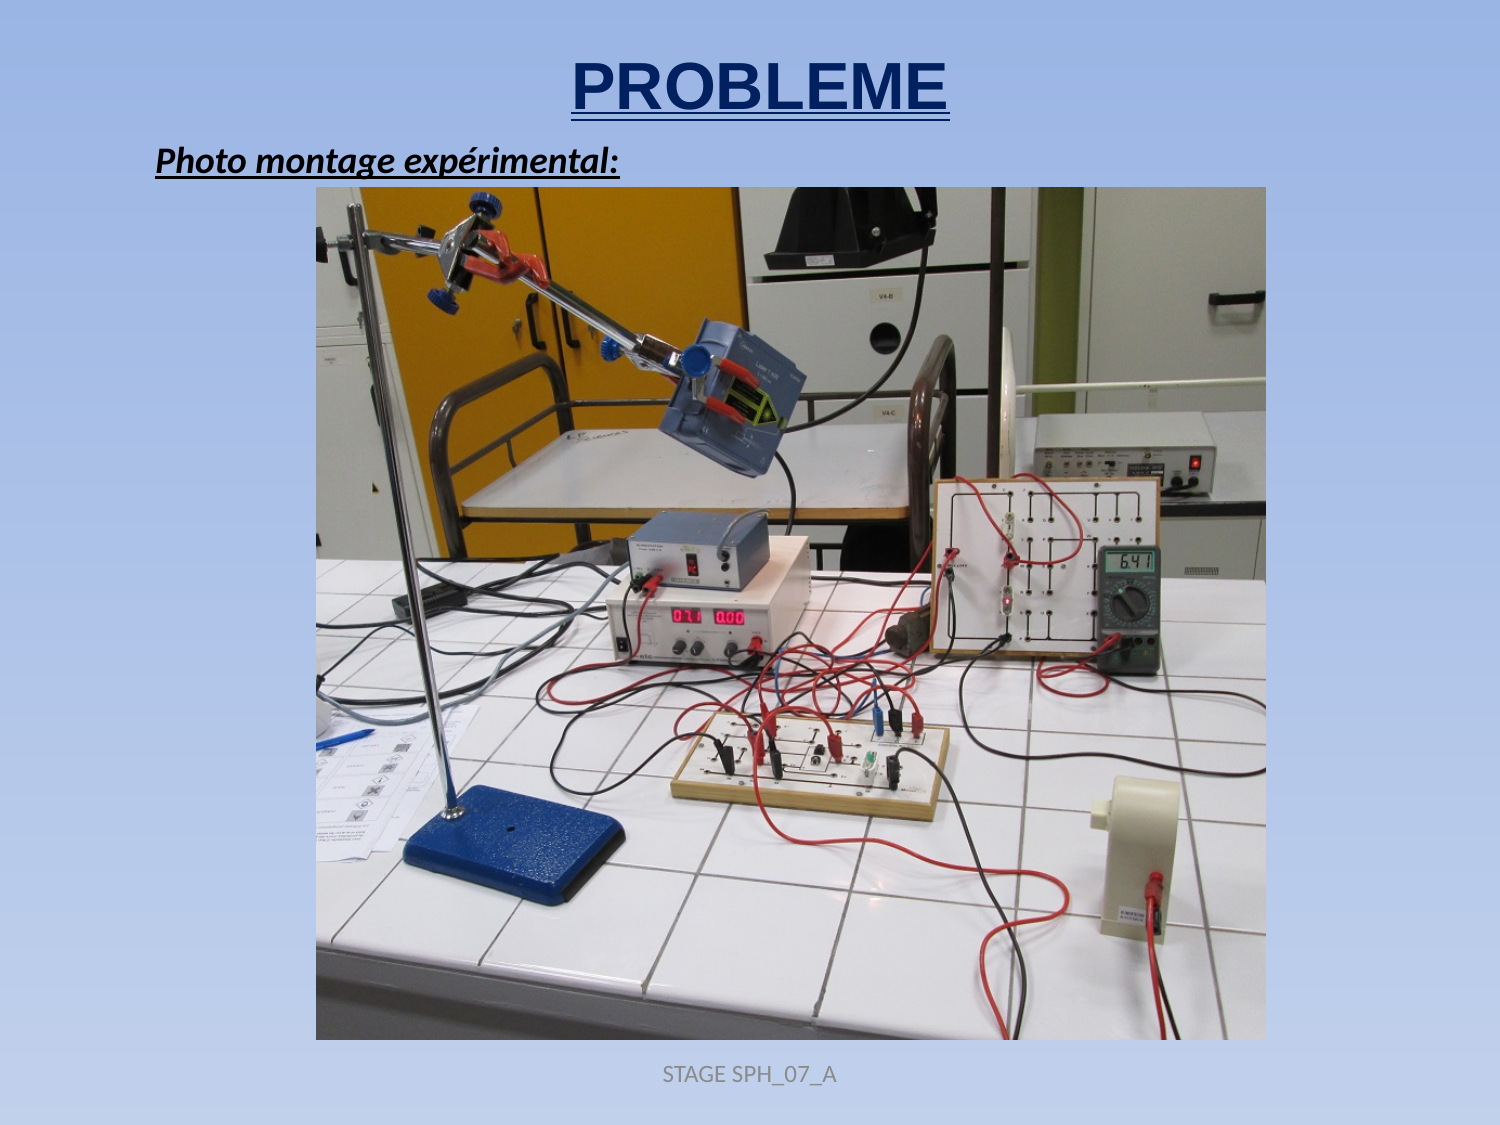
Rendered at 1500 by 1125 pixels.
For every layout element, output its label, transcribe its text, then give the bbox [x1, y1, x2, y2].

text_box Photo montage expérimental: [140, 128, 1393, 774]
footer STAGE SPH_07_A [512, 1049, 988, 1103]
picture [316, 187, 1266, 1040]
text_box PROBLEME [152, 35, 1369, 128]
